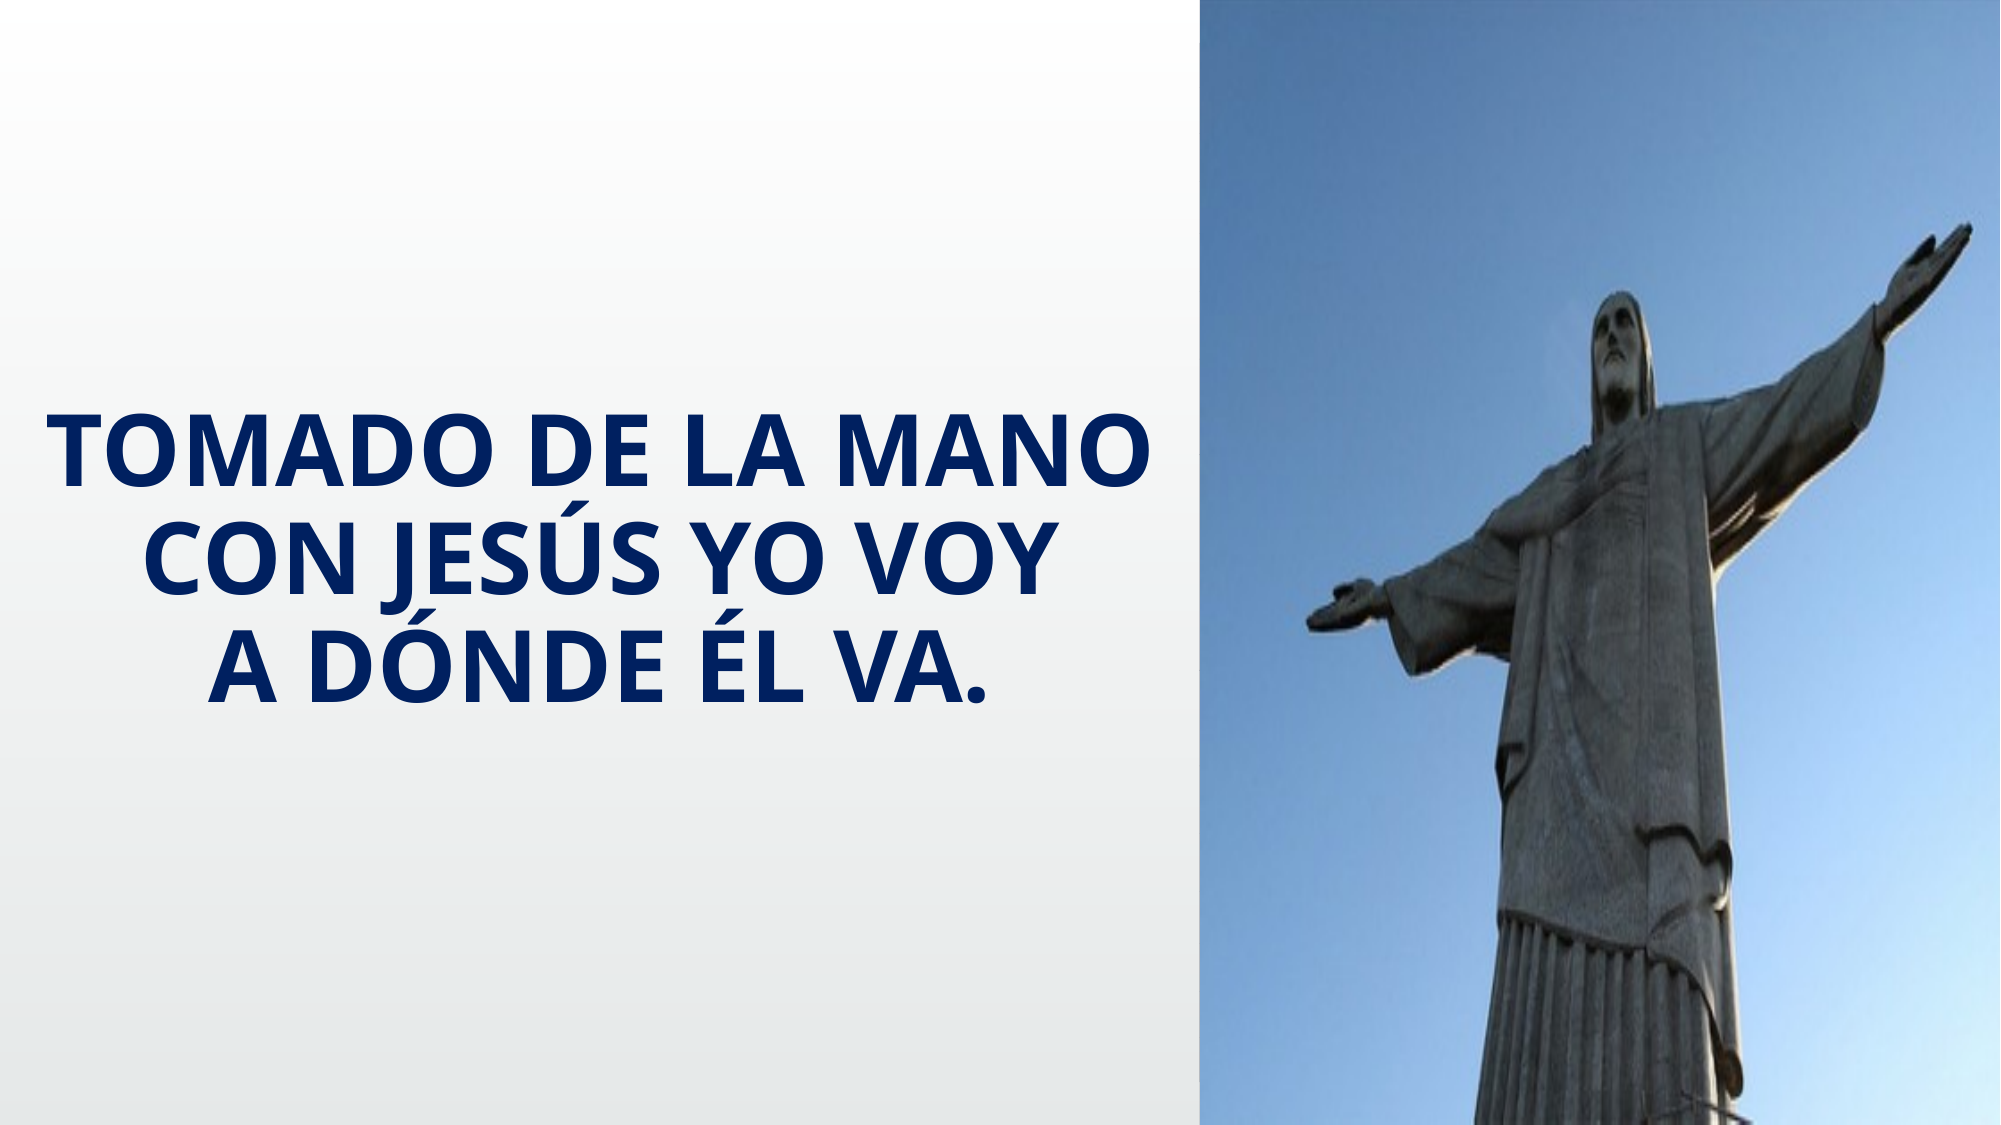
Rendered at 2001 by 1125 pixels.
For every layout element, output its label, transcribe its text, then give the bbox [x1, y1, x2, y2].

title TOMADO DE LA MANO CON JESÚS YO VOY A DÓNDE ÉL VA. [0, 0, 1200, 1125]
picture [1200, 0, 2000, 1125]
